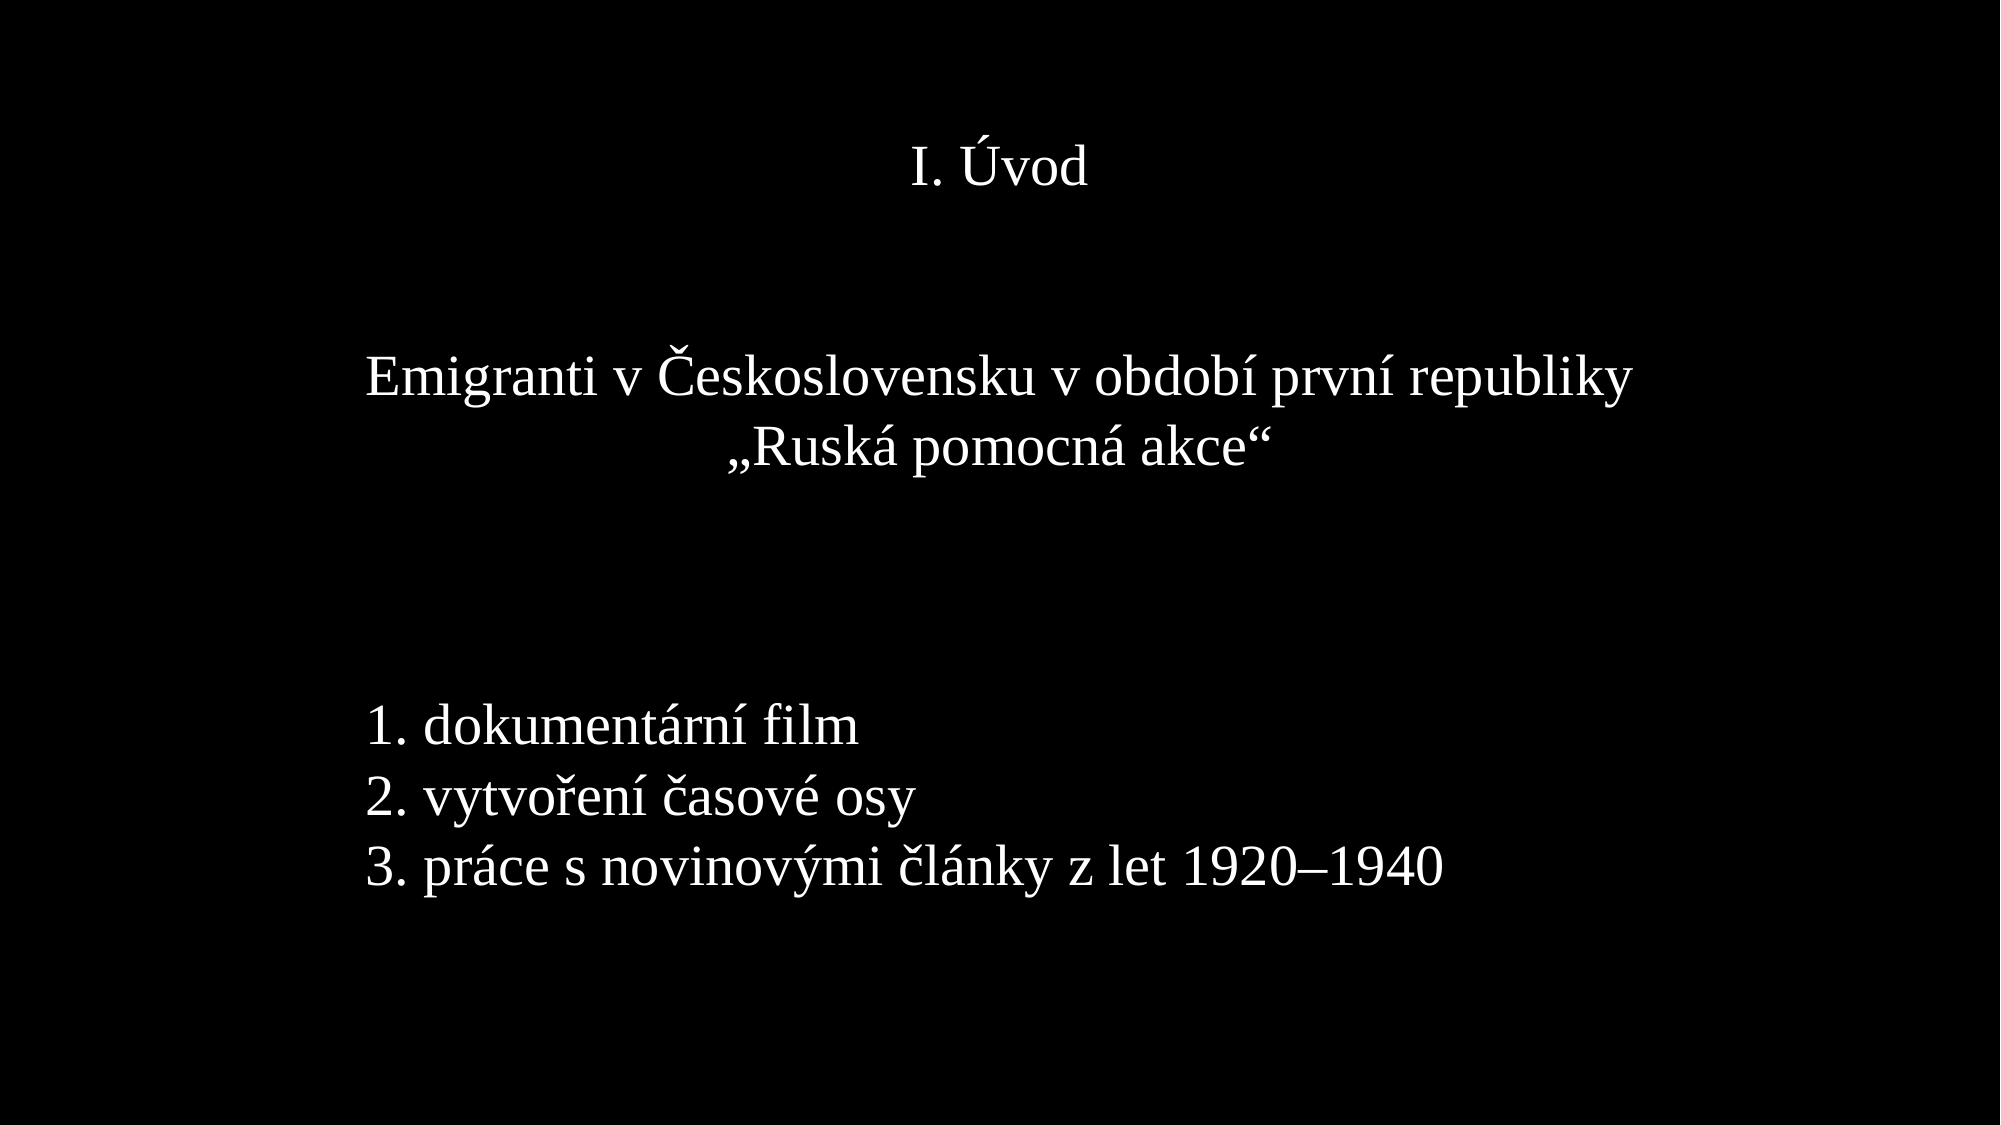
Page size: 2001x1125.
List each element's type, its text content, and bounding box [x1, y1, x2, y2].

text_box I. Úvod Emigranti v Československu v období první republiky „Ruská pomocná akce“ 1. dokumentární film 2. vytvoření časové osy 3. práce s novinovými články z let 1920–1940 [350, 119, 1649, 904]
